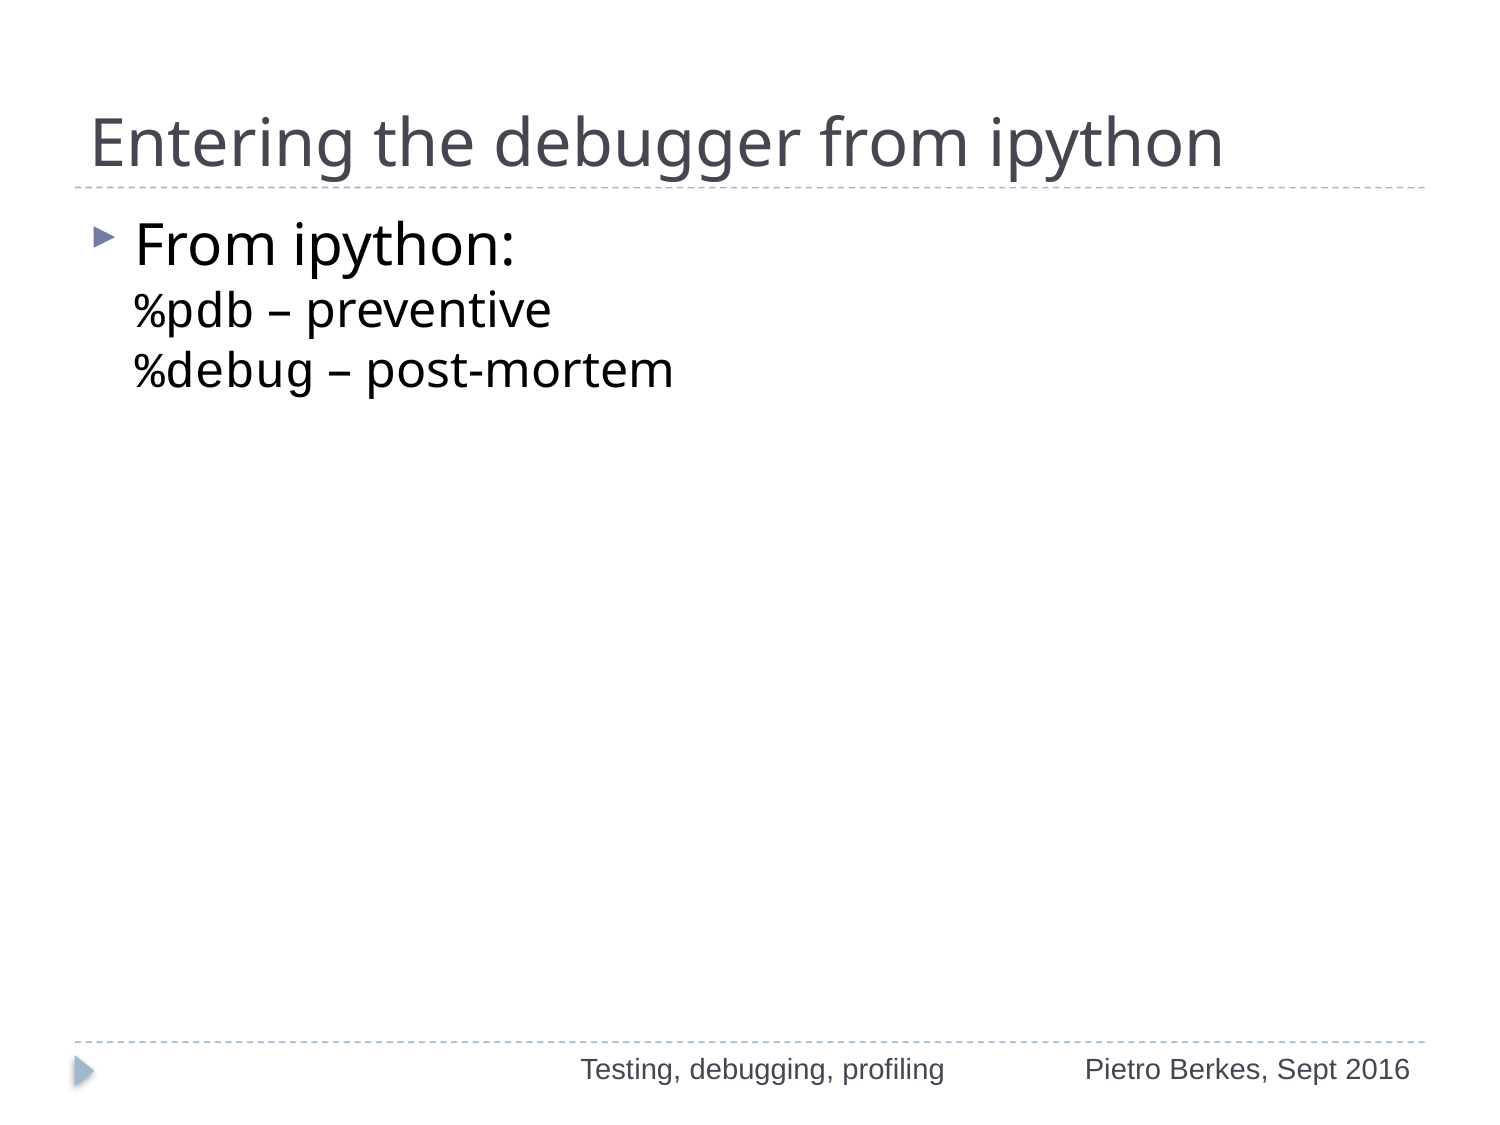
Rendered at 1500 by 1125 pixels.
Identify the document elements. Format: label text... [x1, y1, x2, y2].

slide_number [1051, 1042, 1426, 1103]
list From ipython: %pdb – preventive %debug – post-mortem [75, 200, 1425, 1010]
title Entering the debugger from ipython [75, 24, 1425, 188]
footer Testing, debugging, profiling [475, 1042, 1051, 1103]
